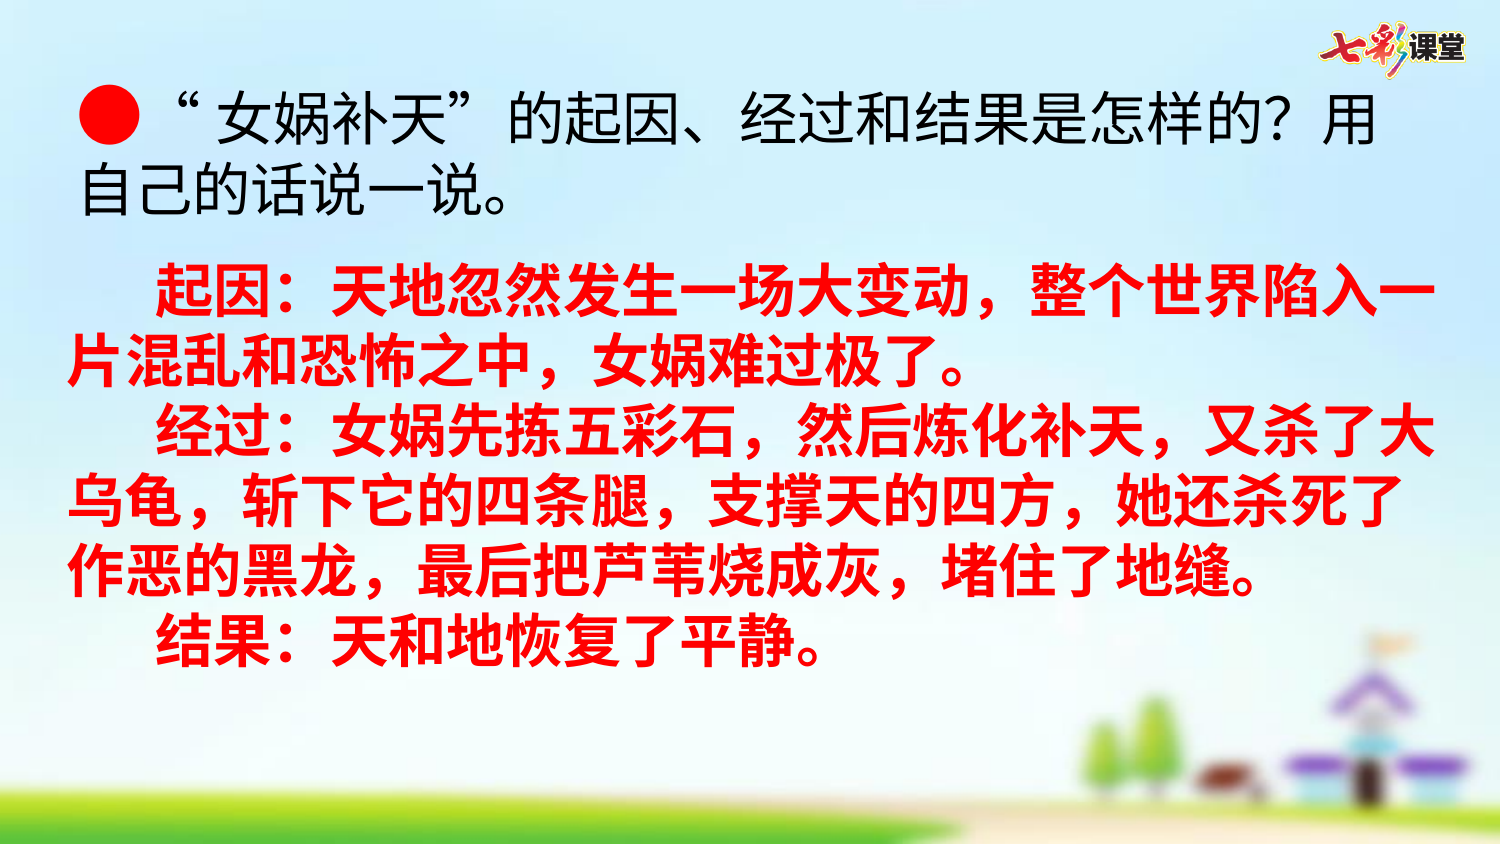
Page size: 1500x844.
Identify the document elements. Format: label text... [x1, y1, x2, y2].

text_box ●“女娲补天”的起因、经过和结果是怎样的？用自己的话说一说。 [61, 66, 1424, 231]
text_box 起因：天地忽然发生一场大变动，整个世界陷入一片混乱和恐怖之中，女娲难过极了。 经过：女娲先拣五彩石，然后炼化补天，又杀了大乌龟，斩下它的四条腿，支撑天的四方，她还杀死了作恶的黑龙，最后把芦苇烧成灰，堵住了地缝。 结果：天和地恢复了平静。 [52, 247, 1476, 682]
picture [0, 0, 1500, 844]
